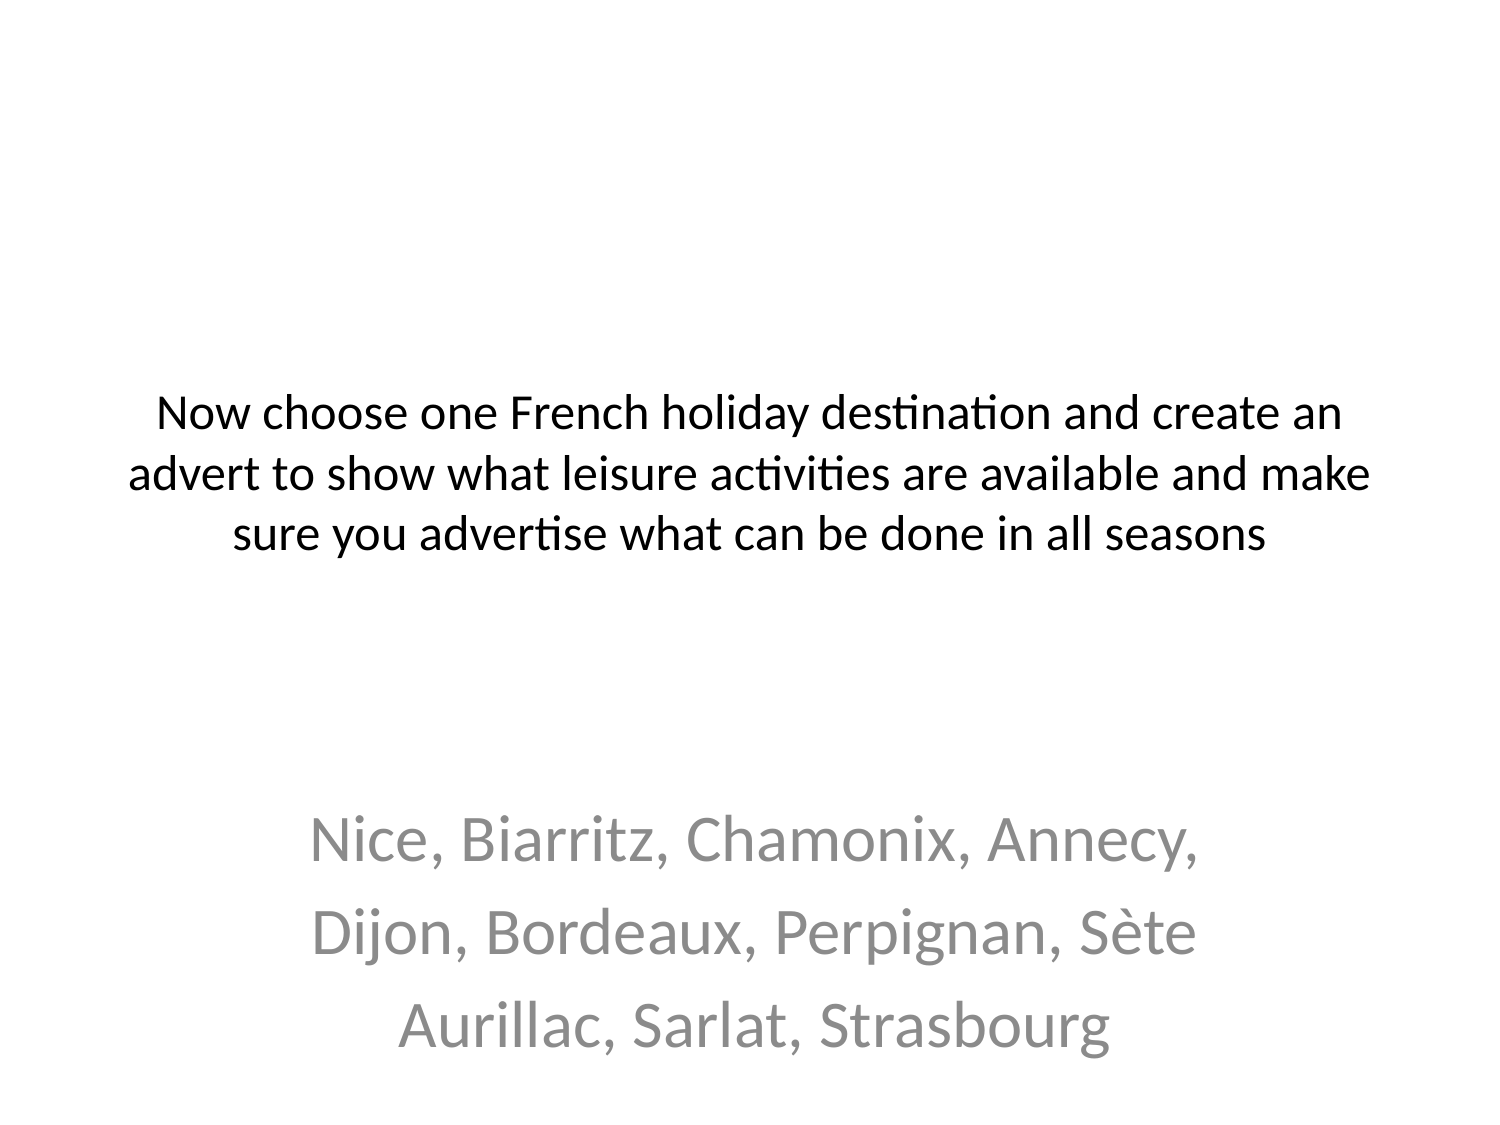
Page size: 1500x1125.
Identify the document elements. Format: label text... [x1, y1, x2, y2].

subtitle Nice, Biarritz, Chamonix, Annecy, Dijon, Bordeaux, Perpignan, Sète Aurillac, Sarlat, Strasbourg [230, 786, 1281, 1075]
title Now choose one French holiday destination and create an advert to show what leisure activities are available and make sure you advertise what can be done in all seasons [112, 349, 1388, 591]
